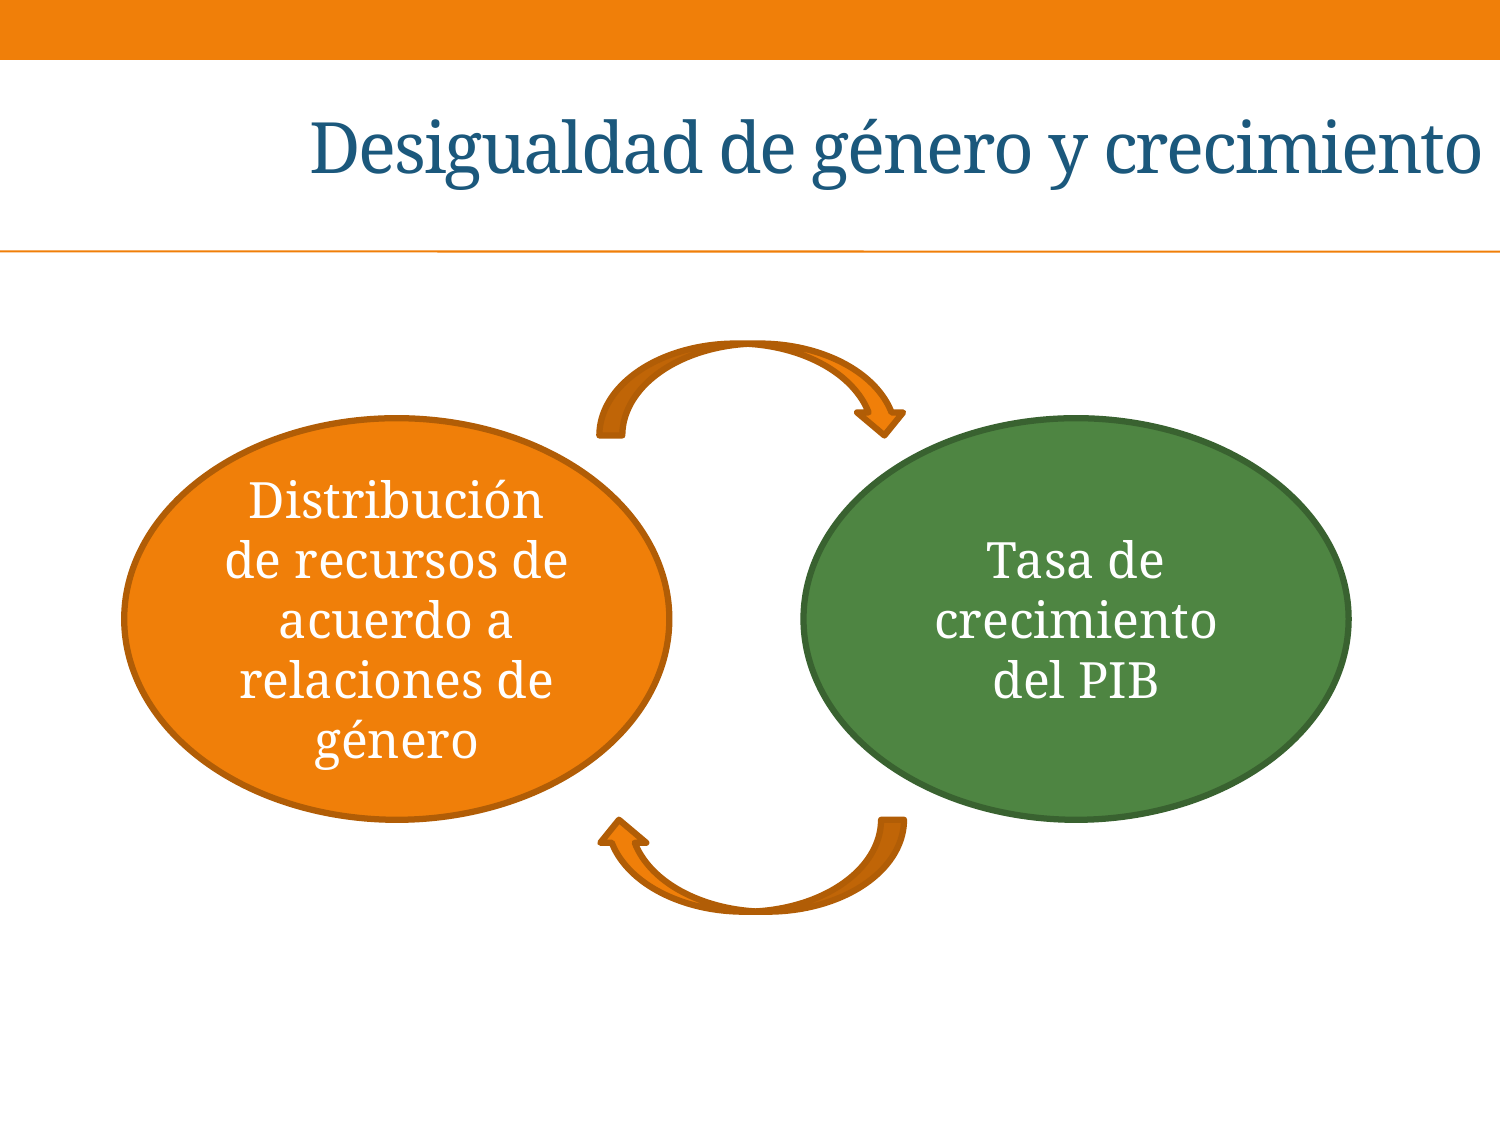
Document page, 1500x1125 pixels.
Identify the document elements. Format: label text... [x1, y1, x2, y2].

text_box [597, 816, 908, 915]
text_box Distribución de recursos de acuerdo a relaciones de género [121, 415, 673, 823]
title Desigualdad de género y crecimiento [150, 64, 1500, 227]
text_box Tasa de crecimiento del PIB [800, 415, 1352, 823]
text_box [596, 340, 906, 439]
